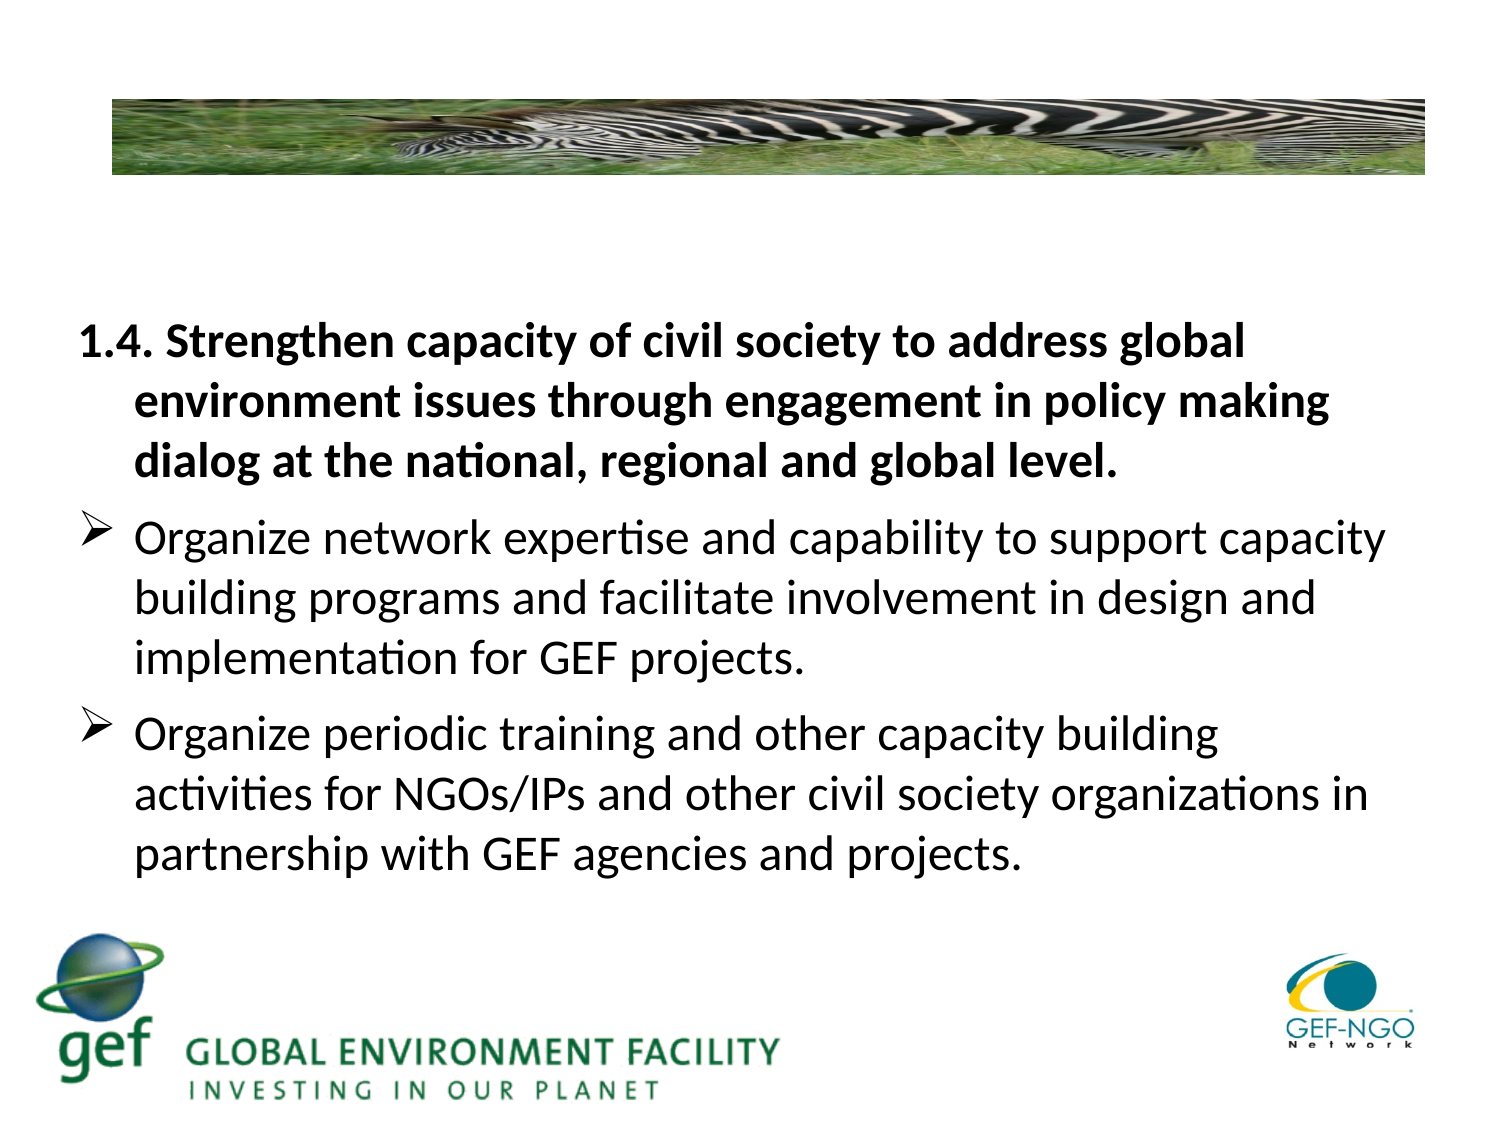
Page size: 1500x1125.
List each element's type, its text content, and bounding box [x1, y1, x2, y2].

list 1.4. Strengthen capacity of civil society to address global environment issues through engagement in policy making dialog at the national, regional and global level. Organize network expertise and capability to support capacity building programs and facilitate involvement in design and implementation for GEF projects. Organize periodic training and other capacity building activities for NGOs/IPs and other civil society organizations in partnership with GEF agencies and projects. [62, 299, 1413, 1043]
picture [112, 99, 1426, 176]
picture [1274, 938, 1426, 1063]
picture [25, 916, 798, 1113]
